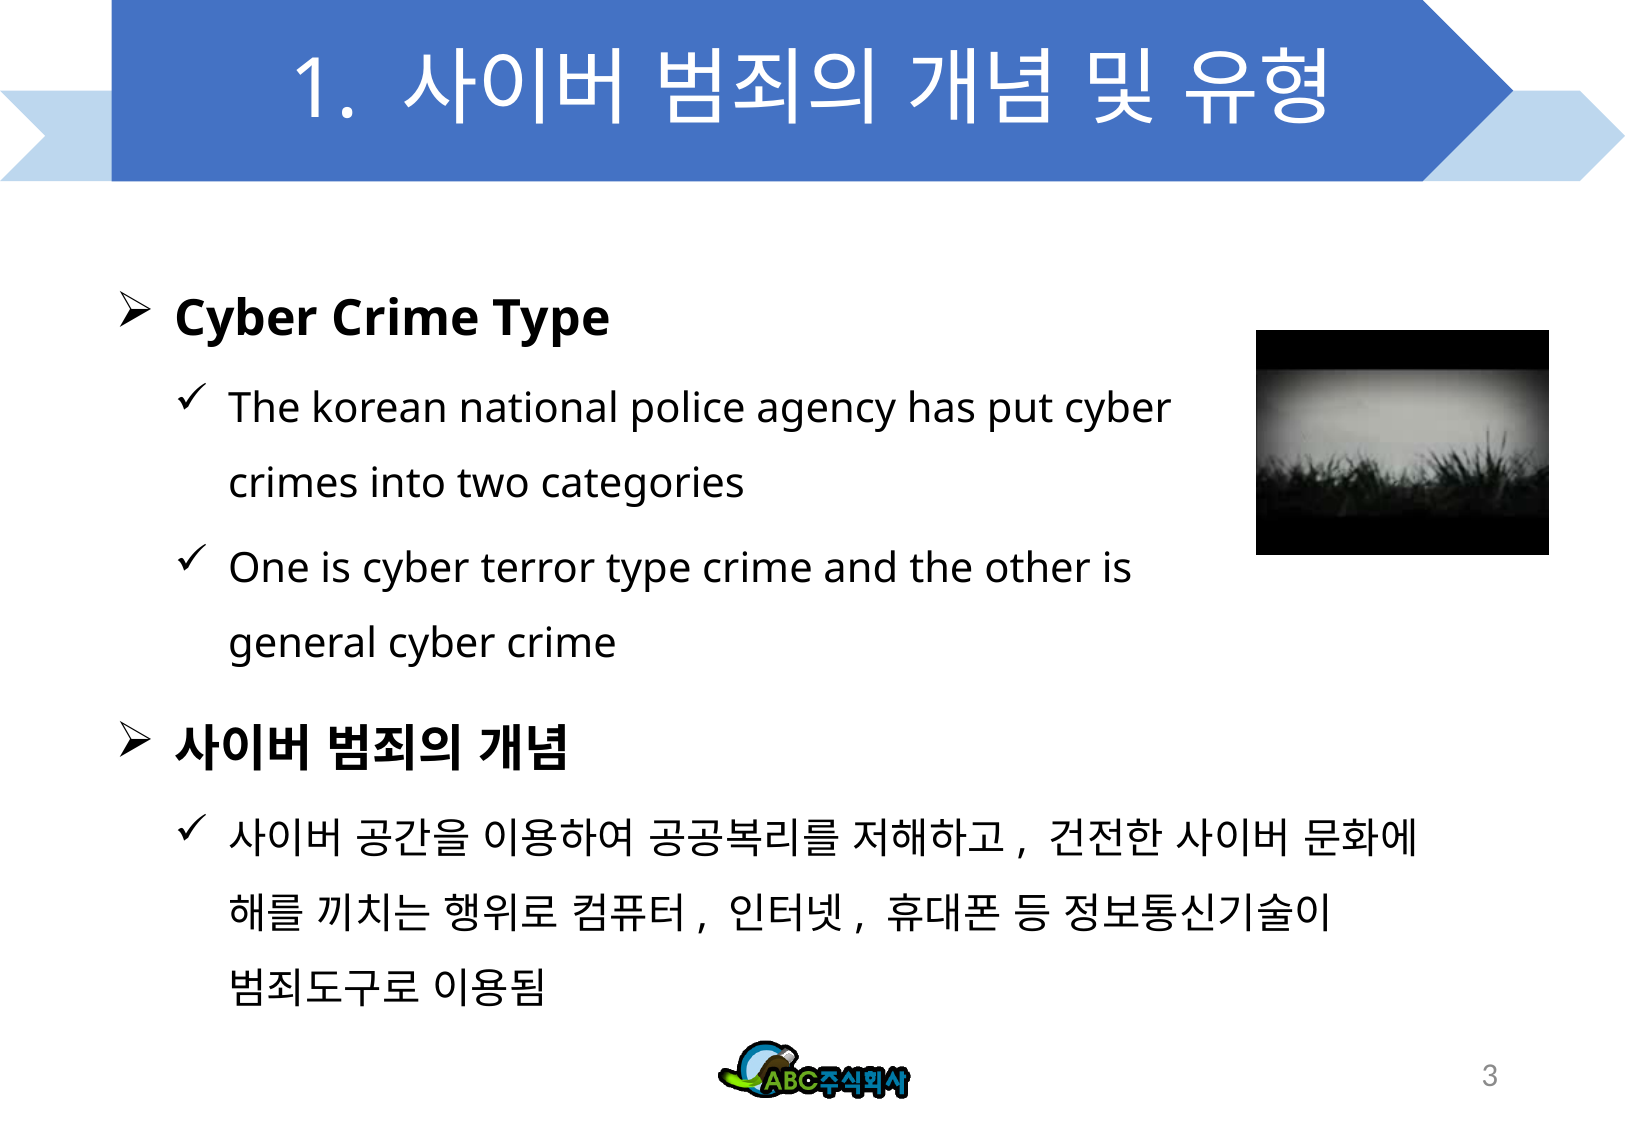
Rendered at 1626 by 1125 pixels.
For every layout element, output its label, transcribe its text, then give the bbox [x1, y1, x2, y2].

title 1. 사이버 범죄의 개념 및 유형 [0, 0, 1625, 182]
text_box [1255, 329, 1549, 556]
list Cyber Crime Type The korean national police agency has put cyber crimes into two categories One is cyber terror type crime and the other is general cyber crime [100, 247, 1250, 659]
text_box 사이버 범죄의 개념 사이버 공간을 이용하여 공공복리를 저해하고, 건전한 사이버 문화에 해를 끼치는 행위로 컴퓨터, 인터넷, 휴대폰 등 정보통신기술이 범죄도구로 이용됨 [100, 678, 1506, 1023]
slide_number 3 [1147, 1042, 1514, 1103]
picture [709, 1034, 916, 1103]
